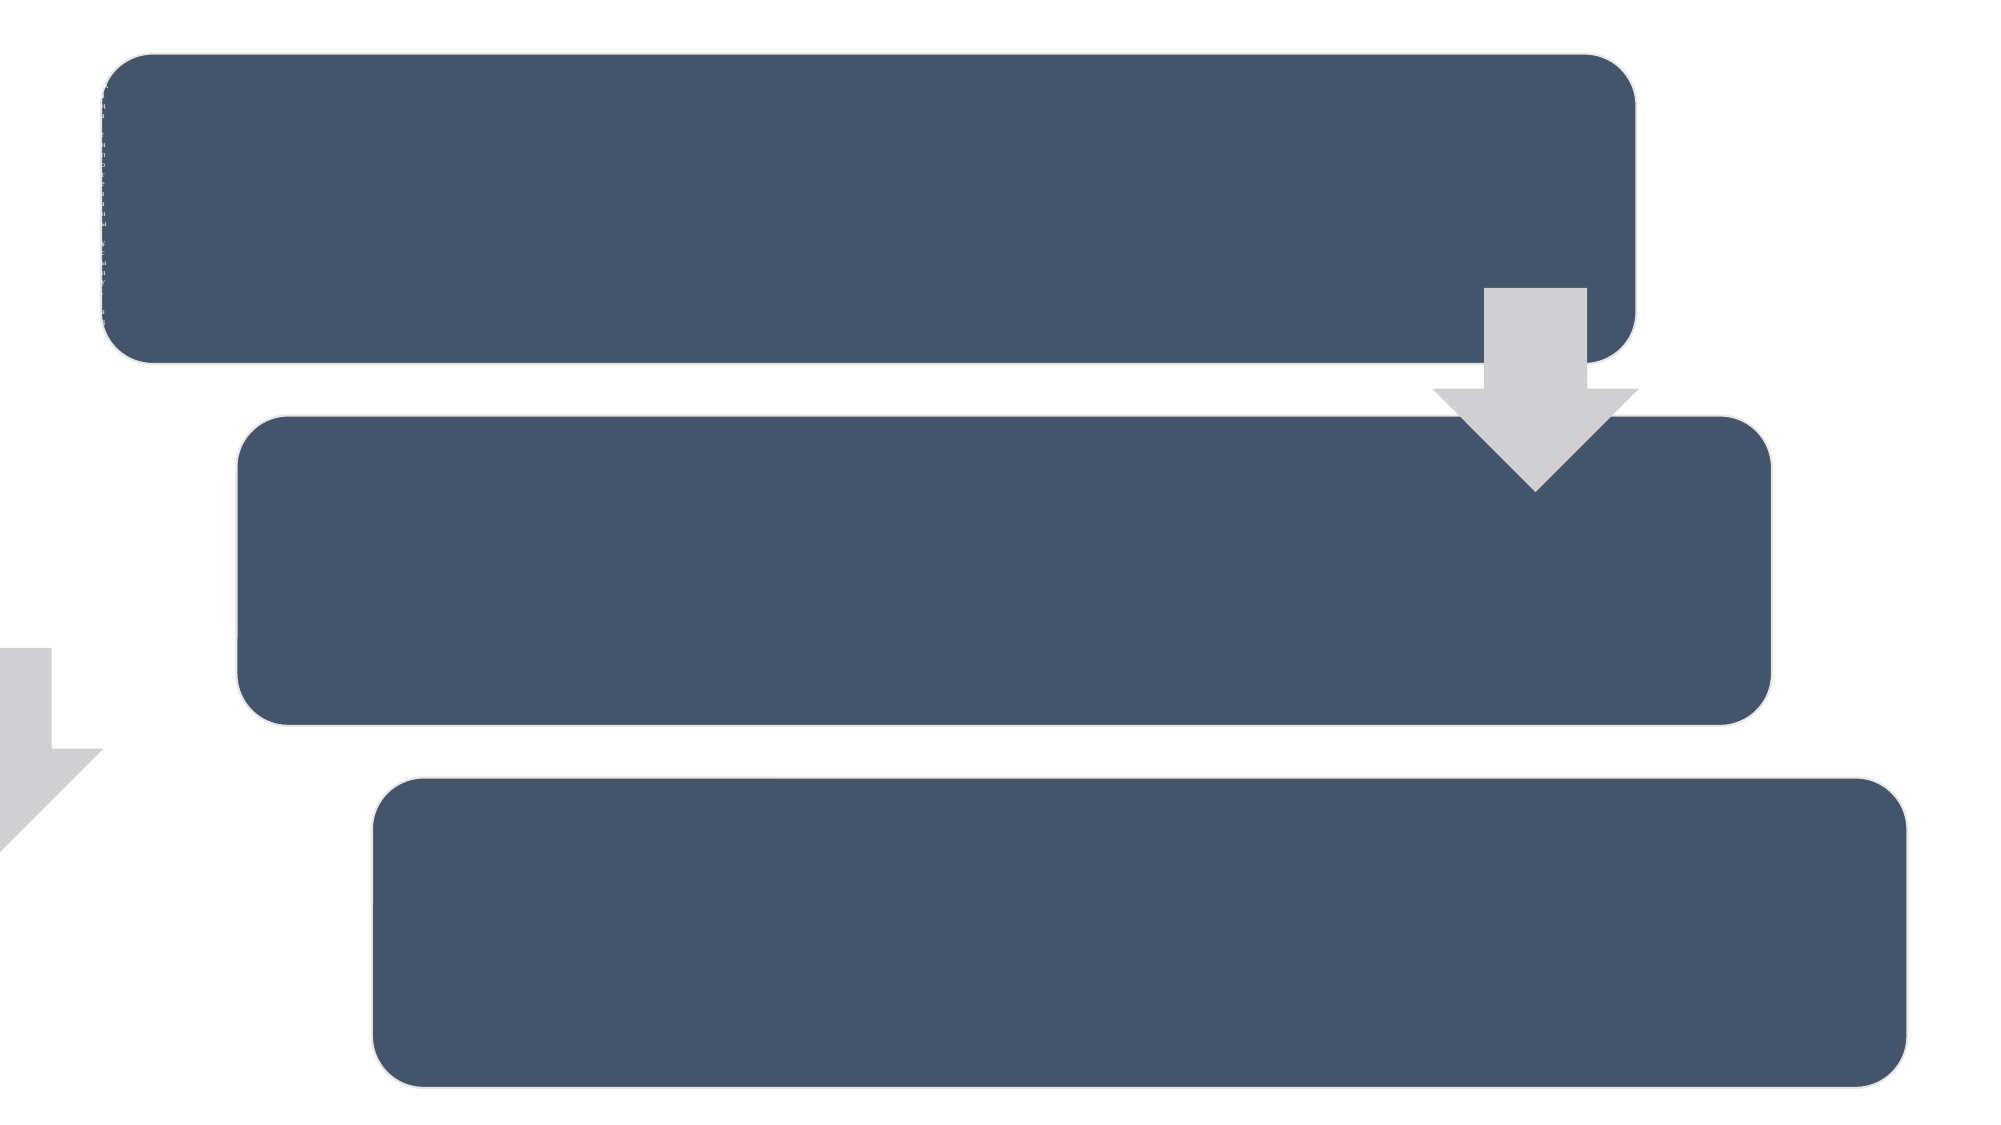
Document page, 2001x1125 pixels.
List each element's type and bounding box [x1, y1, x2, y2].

list [101, 53, 1908, 1088]
